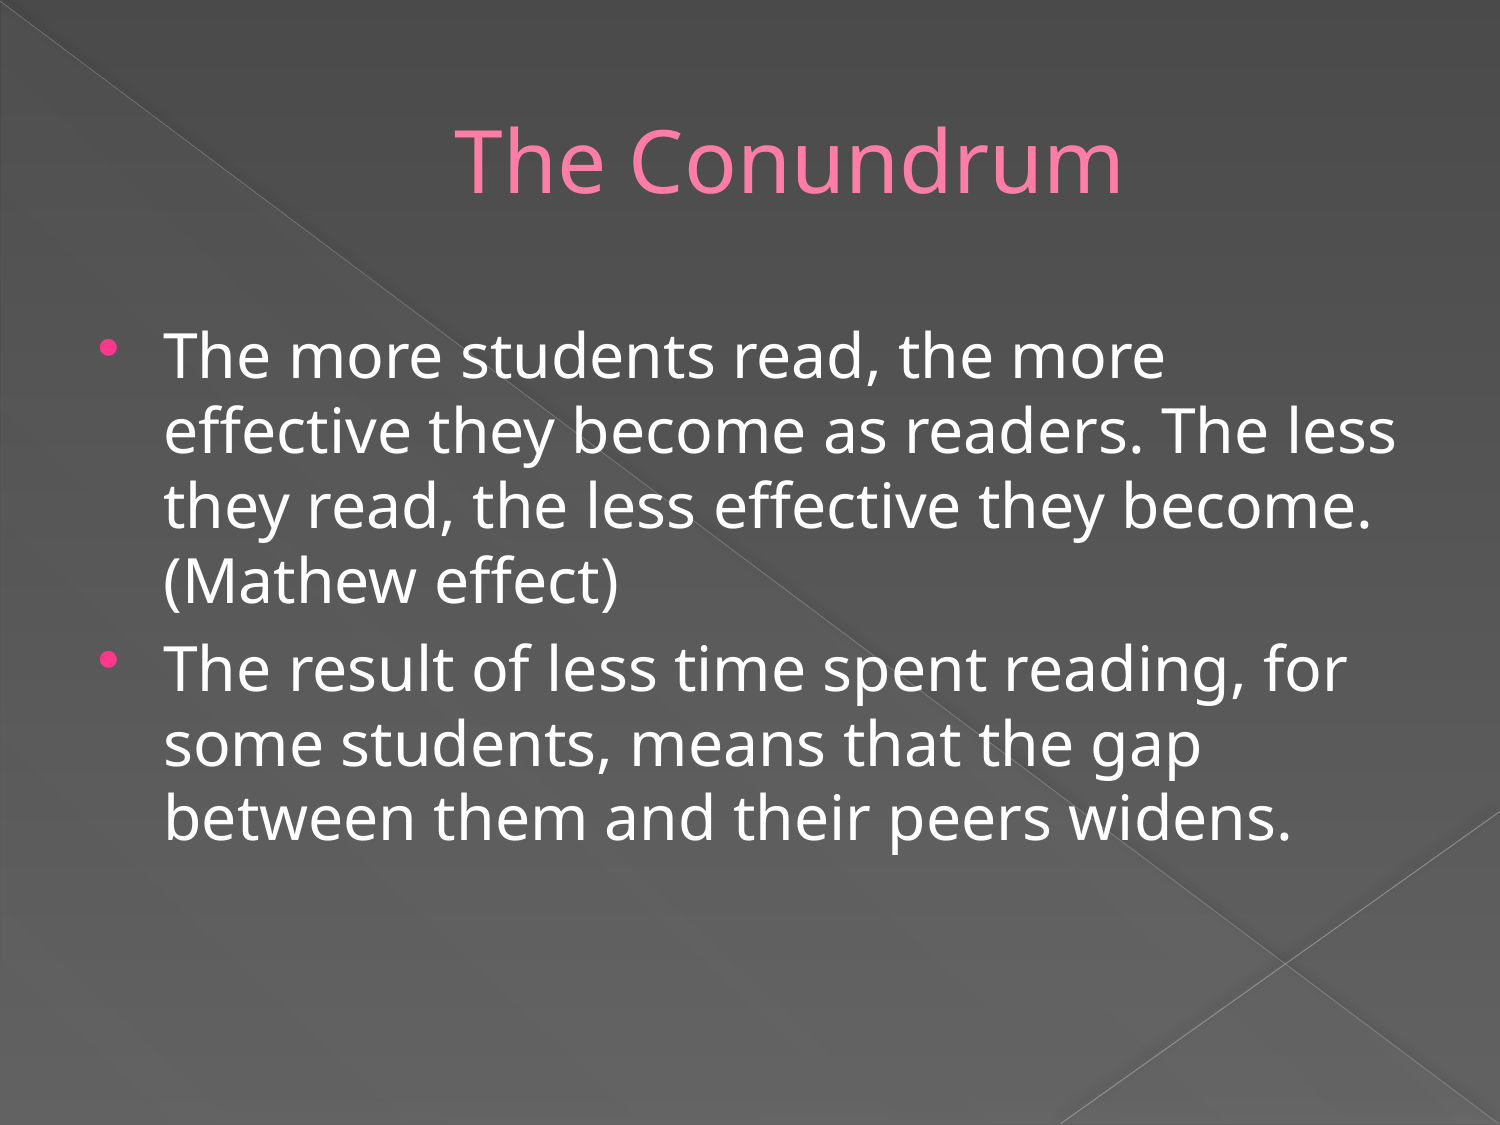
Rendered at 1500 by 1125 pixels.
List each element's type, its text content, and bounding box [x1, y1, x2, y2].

list The more students read, the more effective they become as readers. The less they read, the less effective they become. (Mathew effect) The result of less time spent reading, for some students, means that the gap between them and their peers widens. [75, 308, 1425, 1059]
title The Conundrum [75, 43, 1425, 274]
